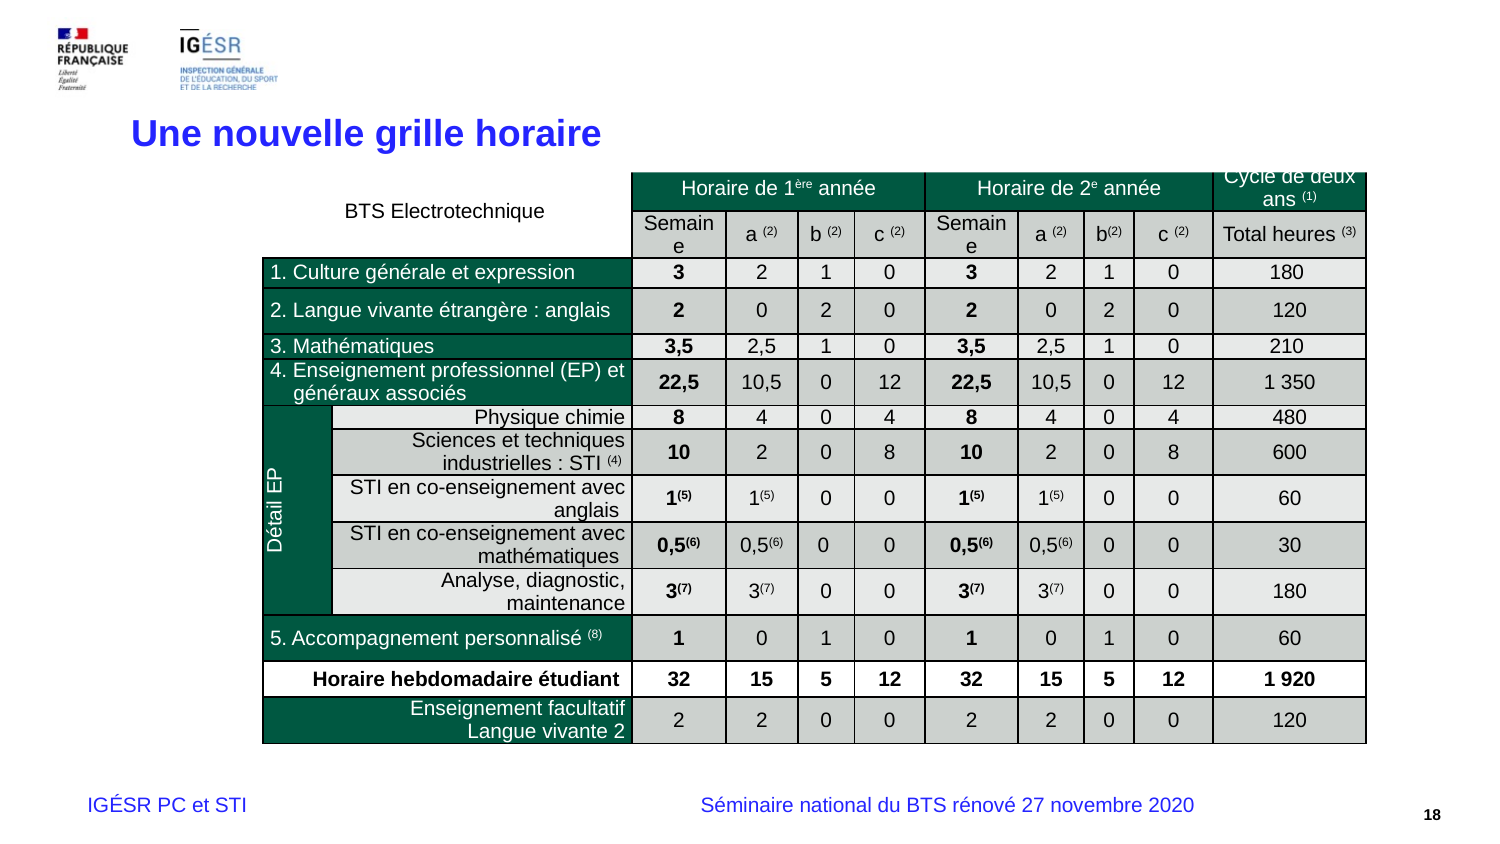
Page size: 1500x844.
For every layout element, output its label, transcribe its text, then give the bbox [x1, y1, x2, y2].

table_cell 0 [1135, 569, 1212, 614]
table_cell 0 [1135, 616, 1212, 660]
table_cell c (2) [1135, 212, 1212, 257]
table_cell 0 [855, 335, 924, 358]
table_cell 0 [1085, 523, 1133, 568]
table_cell 0 [1085, 569, 1133, 614]
table_cell 0 [799, 360, 854, 405]
table_cell 5 [799, 662, 854, 696]
table_cell Semaine [633, 212, 725, 257]
table_cell 0 [855, 616, 924, 660]
table_cell 8 [1135, 430, 1212, 474]
table_cell 0 [799, 698, 854, 743]
table_cell 3,5 [633, 335, 725, 358]
table_cell 1 920 [1214, 662, 1365, 696]
table_cell 8 [926, 406, 1017, 428]
table_cell 4 [1135, 406, 1212, 428]
table_cell 2 [1085, 289, 1133, 333]
table_cell a (2) [727, 212, 797, 257]
table_cell 2 [633, 289, 725, 333]
table_cell 120 [1214, 698, 1365, 743]
table_header Cycle de deux ans (1) [1214, 173, 1365, 210]
table_cell 0 [727, 289, 797, 333]
table_cell 480 [1214, 406, 1365, 428]
table_cell 1 [799, 259, 854, 287]
table_cell 2 [1019, 430, 1083, 474]
table_cell 2 [633, 698, 725, 743]
table_cell 4 [727, 406, 797, 428]
table_header BTS Electrotechnique [264, 173, 631, 257]
table_cell 1 [1085, 259, 1133, 287]
table_cell 3(7) [633, 569, 725, 614]
table_cell 15 [1019, 662, 1083, 696]
table_cell b(2) [1085, 212, 1133, 257]
picture [47, 17, 139, 101]
table_cell 0 [1135, 698, 1212, 743]
table_cell 4. Enseignement professionnel (EP) et généraux associés [264, 360, 631, 405]
table_cell 0 [1085, 698, 1133, 743]
table_cell 2. Langue vivante étrangère : anglais [264, 289, 631, 333]
table_header Horaire de 1ère année [633, 173, 924, 210]
table_cell 3(7) [1019, 569, 1083, 614]
table_cell 0 [799, 406, 854, 428]
table_cell 0,5(6) [1019, 523, 1083, 568]
table_cell 3 [633, 259, 725, 287]
table_cell 12 [1135, 360, 1212, 405]
table_cell 1 [1085, 616, 1133, 660]
table_cell 60 [1214, 476, 1365, 521]
table_cell 0 [1085, 406, 1133, 428]
table_cell 3(7) [727, 569, 797, 614]
table_cell c (2) [855, 212, 924, 257]
table_cell 1(5) [1019, 476, 1083, 521]
table_cell 0 [855, 289, 924, 333]
slide_number 18 [1219, 784, 1441, 844]
table_cell 2 [727, 259, 797, 287]
table_cell 12 [1135, 662, 1212, 696]
table_cell 10 [926, 430, 1017, 474]
table_cell 15 [727, 662, 797, 696]
table_cell 4 [855, 406, 924, 428]
table_cell Horaire hebdomadaire étudiant [264, 662, 631, 696]
table_cell 32 [633, 662, 725, 696]
table_header Horaire de 2e année [926, 173, 1212, 210]
table_cell 12 [855, 360, 924, 405]
table_cell 0 [1085, 360, 1133, 405]
table_cell 0,5(6) [727, 523, 797, 568]
table_cell 0 [1085, 430, 1133, 474]
table_cell 0,5(6) [633, 523, 725, 568]
table_cell Détail EP [264, 406, 331, 614]
picture [180, 29, 278, 90]
table_cell 0 [855, 476, 924, 521]
table_cell 10,5 [727, 360, 797, 405]
table_cell 5 [1085, 662, 1133, 696]
table_cell 0 [799, 476, 854, 521]
table_cell 1. Culture générale et expression [264, 259, 631, 287]
table_cell STI en co-enseignement avec mathématiques [333, 523, 631, 568]
table_cell 0 [1019, 616, 1083, 660]
table_cell 2 [727, 430, 797, 474]
table_cell 3 [926, 259, 1017, 287]
table_cell 3. Mathématiques [264, 335, 631, 358]
table_cell 1 [926, 616, 1017, 660]
table_cell 10 [633, 430, 725, 474]
table_cell 8 [633, 406, 725, 428]
table_cell 8 [855, 430, 924, 474]
table_cell 10,5 [1019, 360, 1083, 405]
table_cell 600 [1214, 430, 1365, 474]
table_cell 4 [1019, 406, 1083, 428]
table_cell 2 [926, 289, 1017, 333]
table_cell 0 [1085, 476, 1133, 521]
table_cell 180 [1214, 259, 1365, 287]
table_cell Enseignement facultatif Langue vivante 2 [264, 698, 631, 743]
table_cell 0 [1135, 476, 1212, 521]
table_cell 1(5) [633, 476, 725, 521]
table_cell 0 [855, 698, 924, 743]
table_cell 180 [1214, 569, 1365, 614]
table_cell 1(5) [727, 476, 797, 521]
table_cell 22,5 [633, 360, 725, 405]
table_cell 60 [1214, 616, 1365, 660]
table_cell 1 350 [1214, 360, 1365, 405]
table_cell Total heures (3) [1214, 212, 1365, 257]
table_cell 2 [799, 289, 854, 333]
table_cell 22,5 [926, 360, 1017, 405]
table_cell 210 [1214, 335, 1365, 358]
table_cell b (2) [799, 212, 854, 257]
table_cell 1 [799, 616, 854, 660]
table_cell Physique chimie [333, 406, 631, 428]
table_cell 0 [799, 523, 854, 568]
table_cell 30 [1214, 523, 1365, 568]
table_cell 0 [1135, 335, 1212, 358]
table_cell 12 [855, 662, 924, 696]
table_cell a (2) [1019, 212, 1083, 257]
table_cell 0,5(6) [926, 523, 1017, 568]
table_cell 2,5 [727, 335, 797, 358]
text_box Une nouvelle grille horaire [119, 90, 1398, 173]
table_cell 2 [1019, 698, 1083, 743]
table_cell 1(5) [926, 476, 1017, 521]
table_cell 0 [1019, 289, 1083, 333]
table_cell 0 [799, 569, 854, 614]
table_cell 2 [727, 698, 797, 743]
table_cell 0 [727, 616, 797, 660]
table_cell 1 [633, 616, 725, 660]
table_cell Sciences et techniques industrielles : STI (4) [333, 430, 631, 474]
table_cell STI en co-enseignement avec anglais [333, 476, 631, 521]
table_cell 0 [855, 523, 924, 568]
table_cell 2 [1019, 259, 1083, 287]
table_cell 3,5 [926, 335, 1017, 358]
table_cell 32 [926, 662, 1017, 696]
table_cell 5. Accompagnement personnalisé (8) [264, 616, 631, 660]
table_cell Semaine [926, 212, 1017, 257]
table_cell 1 [1085, 335, 1133, 358]
table_cell 0 [1135, 259, 1212, 287]
table_cell 2,5 [1019, 335, 1083, 358]
table_cell 0 [855, 569, 924, 614]
table_cell 0 [799, 430, 854, 474]
table_cell 0 [1135, 289, 1212, 333]
table_cell Analyse, diagnostic, maintenance [333, 569, 631, 614]
table_cell 0 [1135, 523, 1212, 568]
table_cell 2 [926, 698, 1017, 743]
table_cell 0 [855, 259, 924, 287]
table_cell 1 [799, 335, 854, 358]
table_cell 3(7) [926, 569, 1017, 614]
table_cell 120 [1214, 289, 1365, 333]
